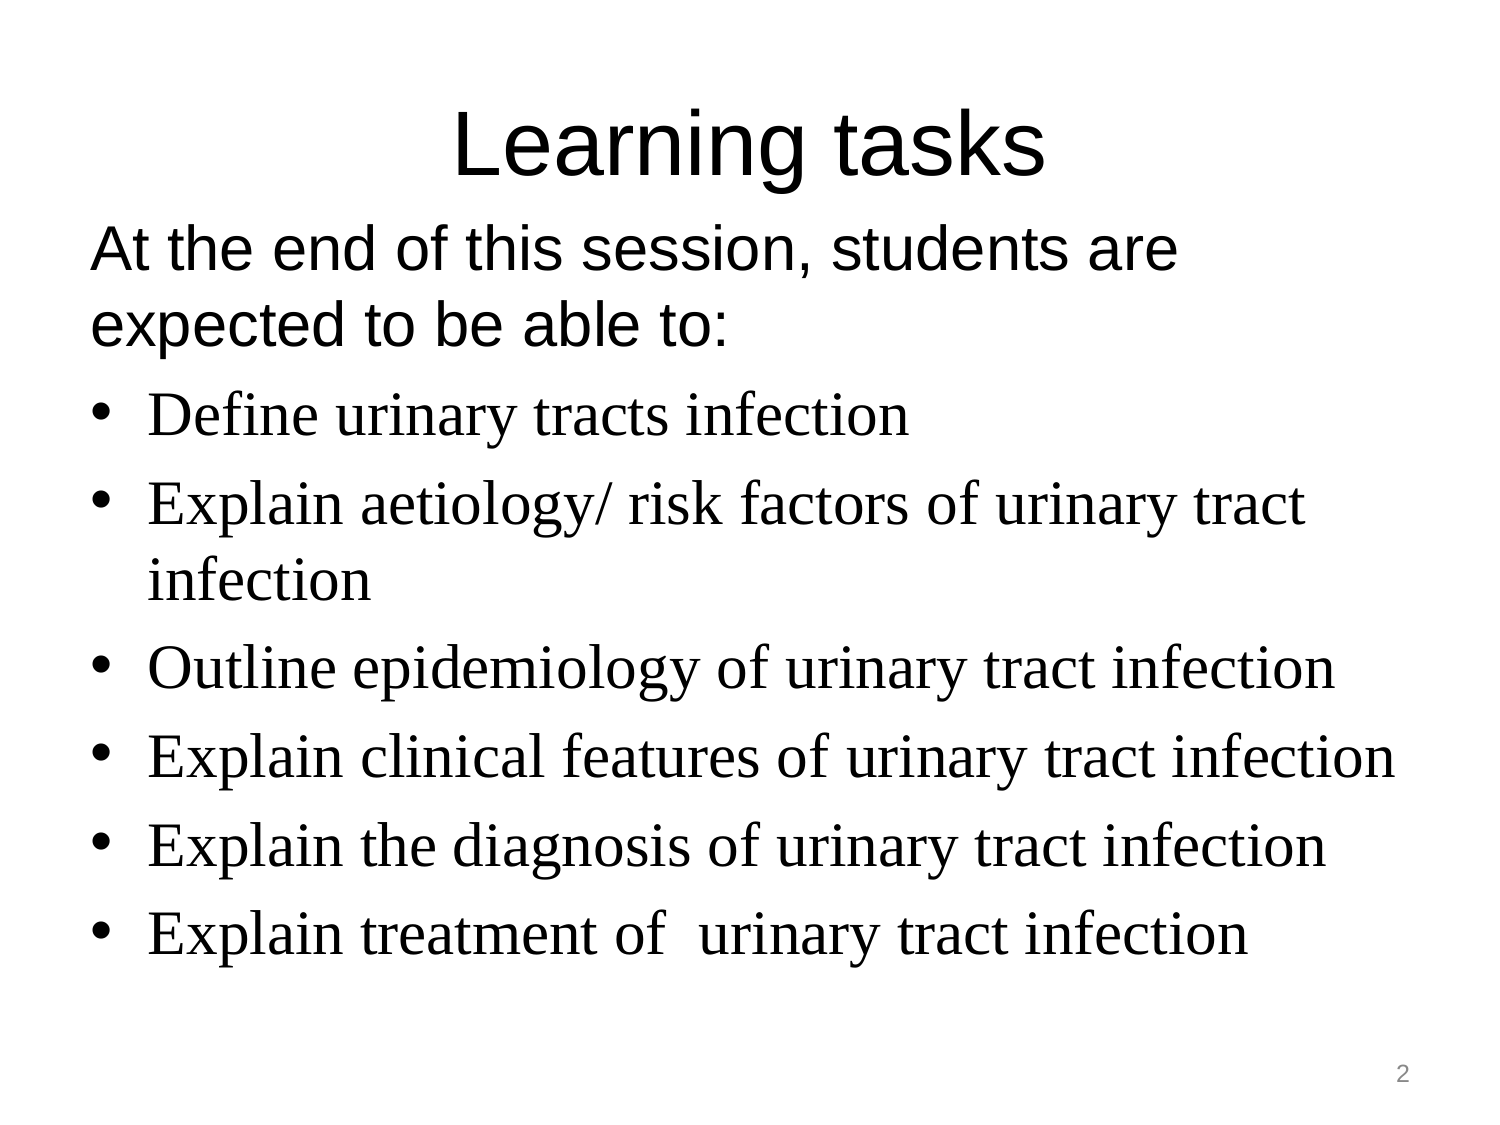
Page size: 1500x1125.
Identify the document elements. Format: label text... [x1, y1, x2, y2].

title Learning tasks [75, 45, 1425, 200]
slide_number 2 [1074, 1042, 1425, 1103]
list At the end of this session, students are expected to be able to: Define urinary tracts infection Explain aetiology/ risk factors of urinary tract infection Outline epidemiology of urinary tract infection Explain clinical features of urinary tract infection Explain the diagnosis of urinary tract infection Explain treatment of urinary tract infection [75, 200, 1425, 1005]
